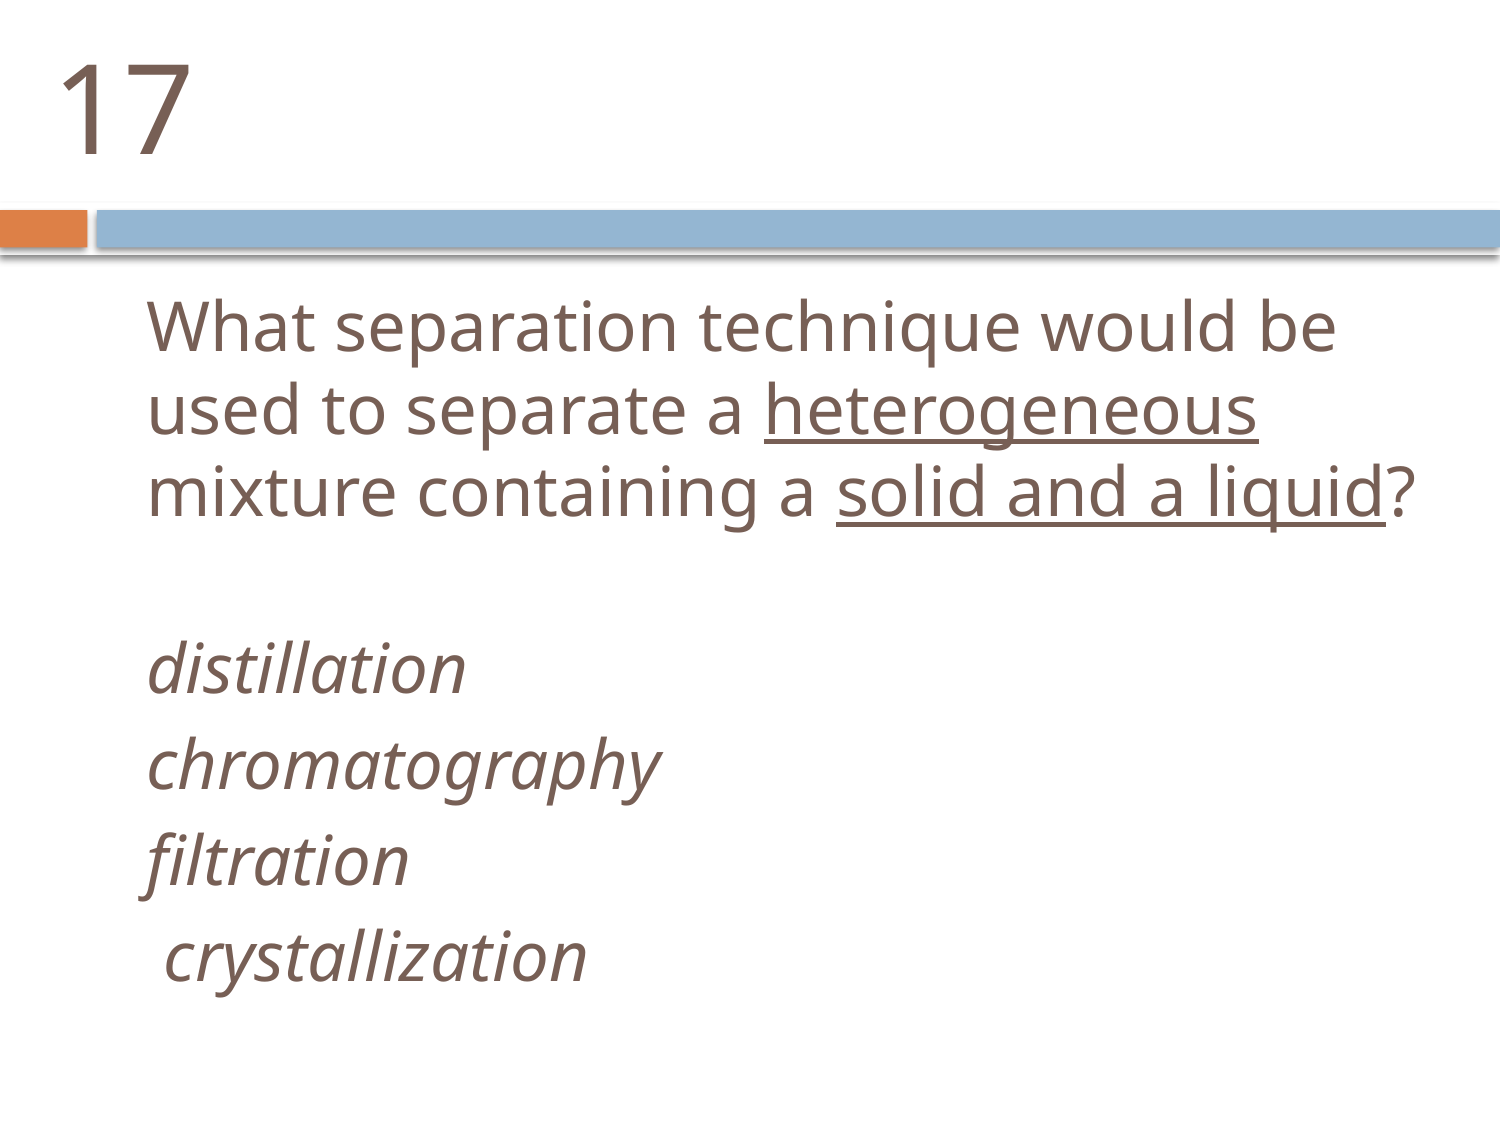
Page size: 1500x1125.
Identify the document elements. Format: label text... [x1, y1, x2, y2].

text_box 17 [37, 22, 225, 187]
list What separation technique would be used to separate a heterogeneous mixture containing a solid and a liquid? distillation chromatography filtration crystallization [131, 275, 1469, 1013]
